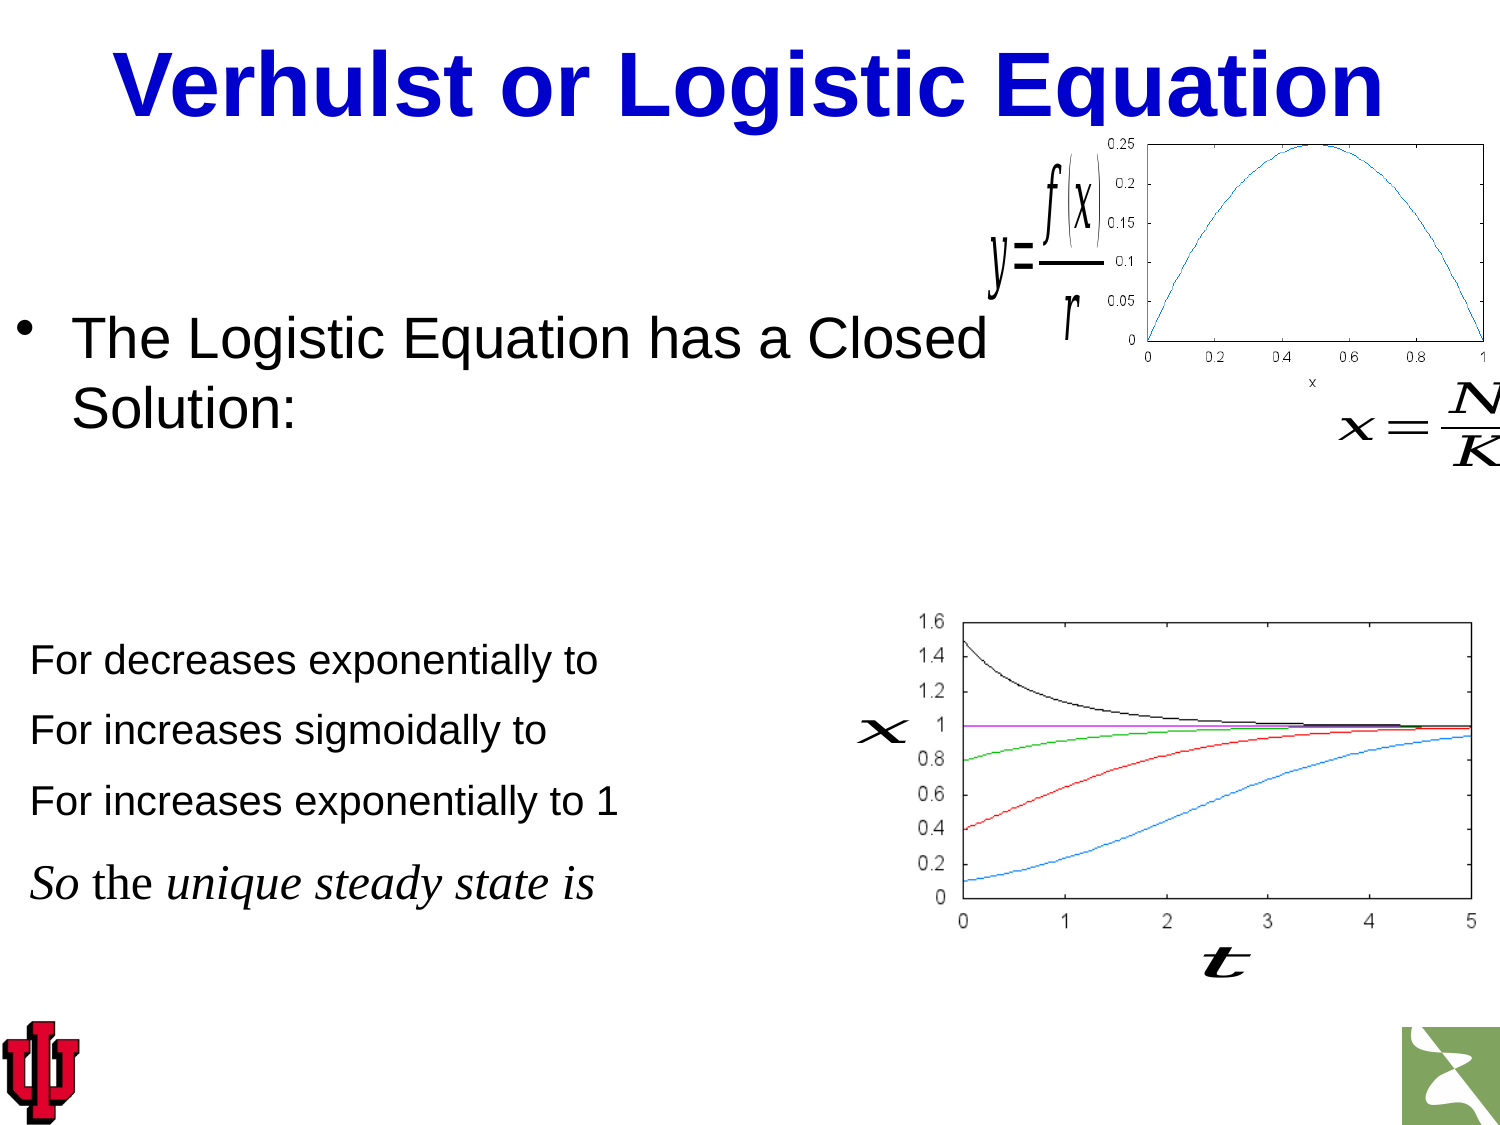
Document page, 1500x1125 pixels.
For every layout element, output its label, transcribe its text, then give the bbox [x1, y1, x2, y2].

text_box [849, 597, 1500, 988]
title Verhulst or Logistic Equation [0, 0, 1500, 174]
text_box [987, 126, 1500, 477]
picture [1402, 1027, 1500, 1125]
picture [0, 1020, 80, 1125]
